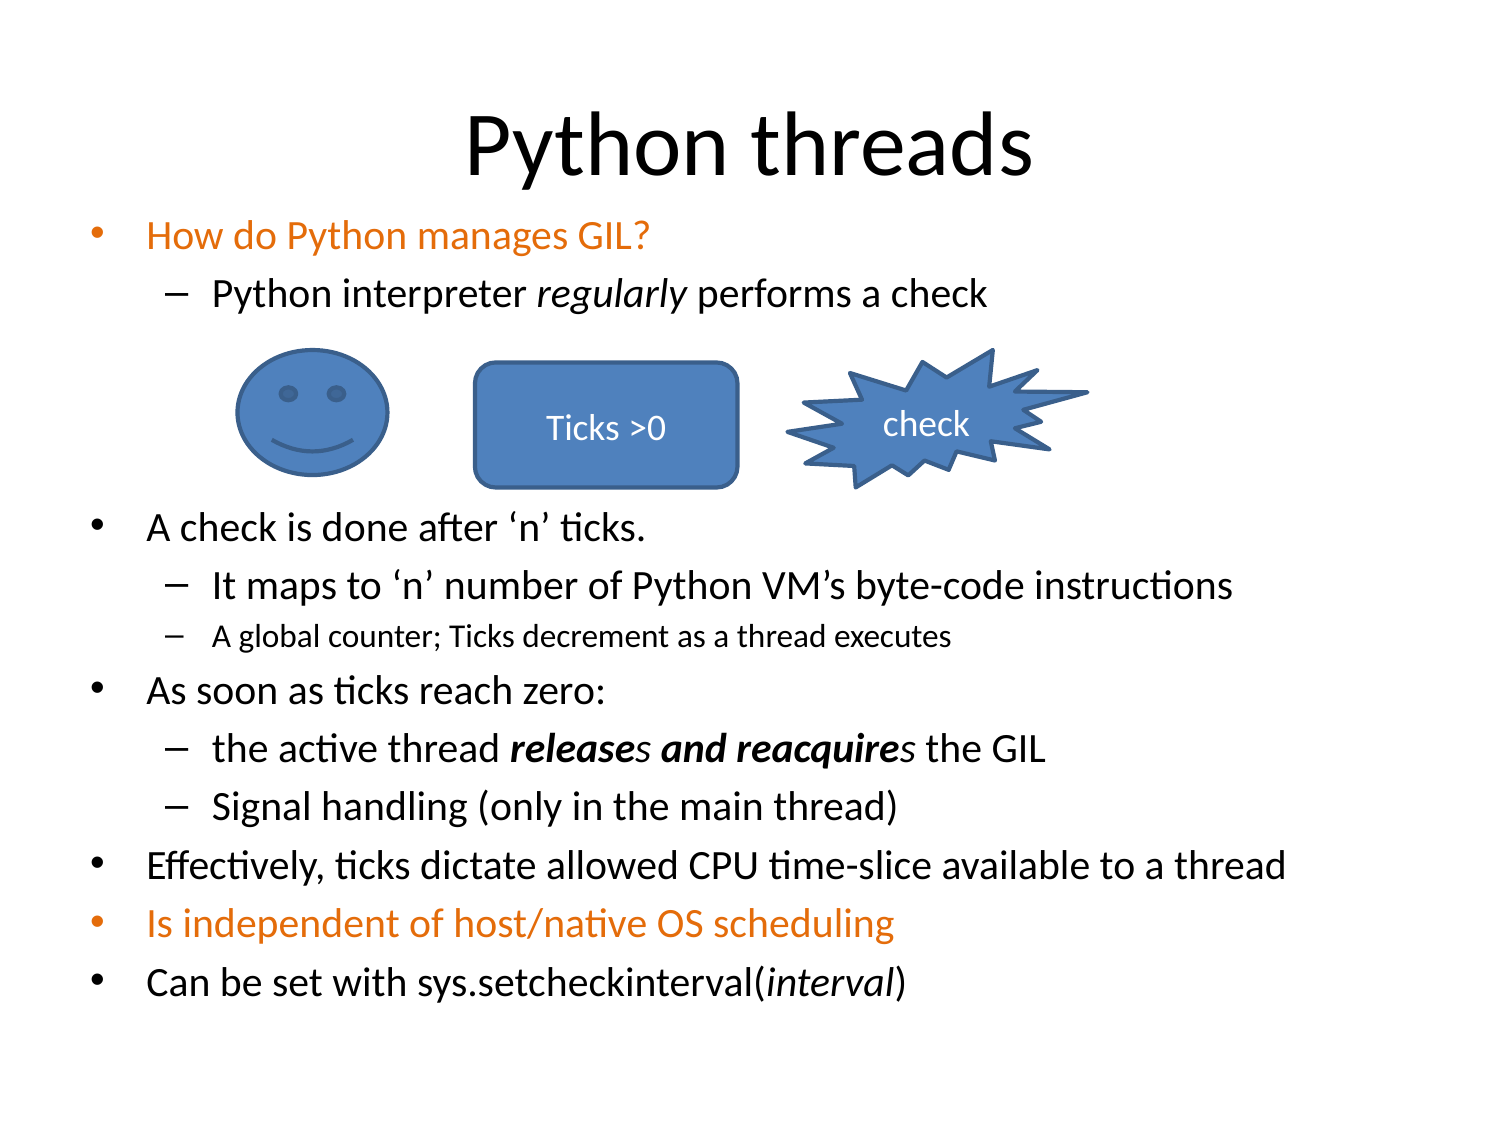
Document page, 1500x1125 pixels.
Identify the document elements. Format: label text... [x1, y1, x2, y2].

text_box check [785, 348, 1090, 490]
text_box [235, 347, 390, 478]
list How do Python manages GIL? Python interpreter regularly performs a check A check is done after ‘n’ ticks. It maps to ‘n’ number of Python VM’s byte-code instructions A global counter; Ticks decrement as a thread executes As soon as ticks reach zero: the active thread releases and reacquires the GIL Signal handling (only in the main thread) Effectively, ticks dictate allowed CPU time-slice available to a thread Is independent of host/native OS scheduling Can be set with sys.setcheckinterval(interval) [75, 200, 1425, 1050]
text_box Ticks >0 [472, 360, 740, 490]
title Python threads [75, 45, 1425, 200]
